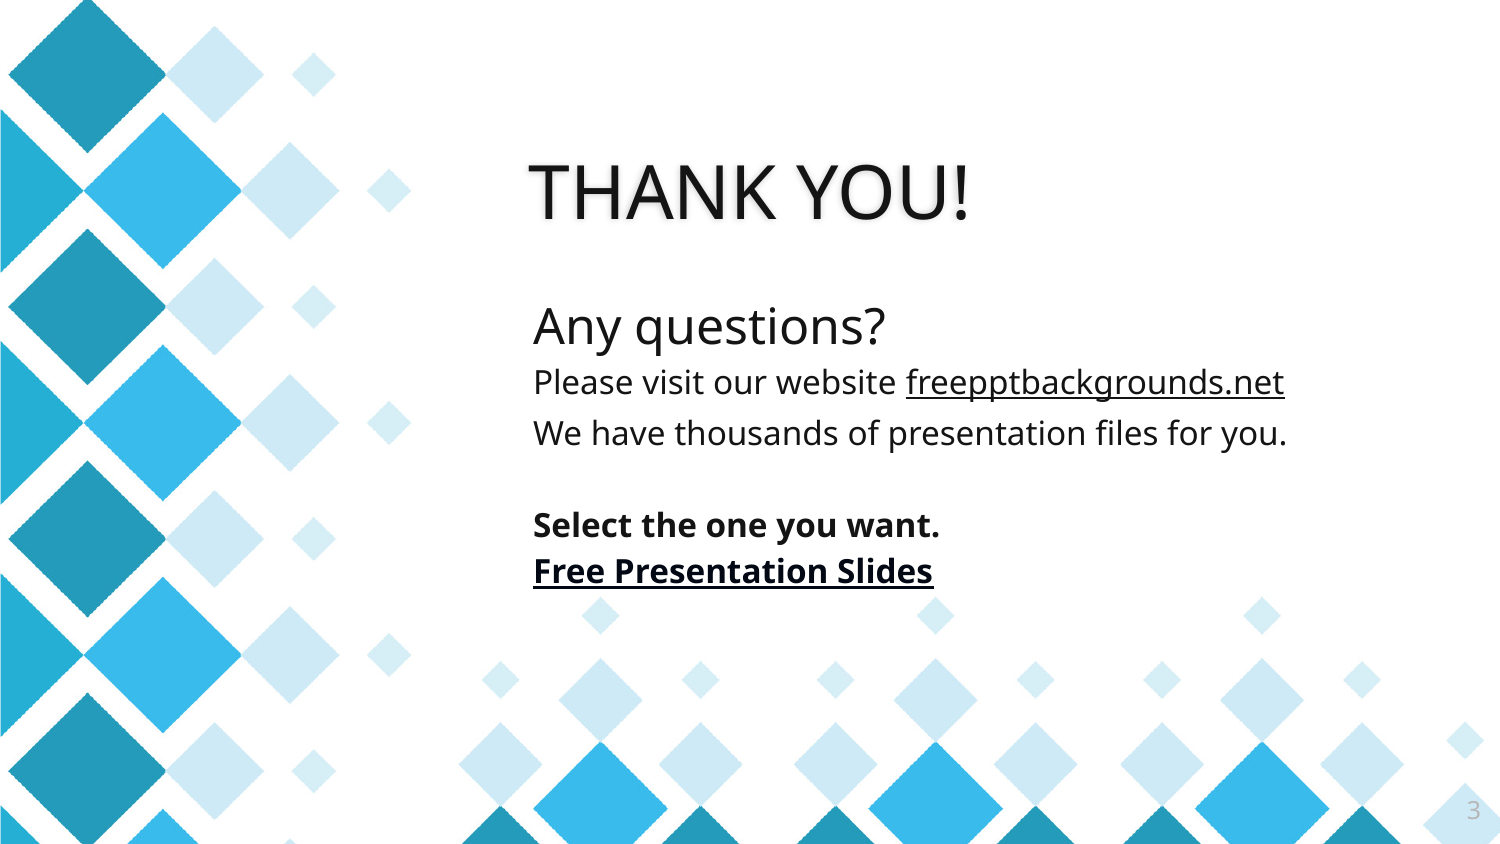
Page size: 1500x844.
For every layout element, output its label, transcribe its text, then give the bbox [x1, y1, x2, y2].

picture [0, 0, 1500, 844]
title THANK YOU! [480, 93, 1020, 286]
subtitle Any questions? Please visit our website freepptbackgrounds.net We have thousands of presentation files for you. Select the one you want. Free Presentation Slides [533, 285, 1392, 662]
slide_number 3 [1391, 779, 1482, 844]
